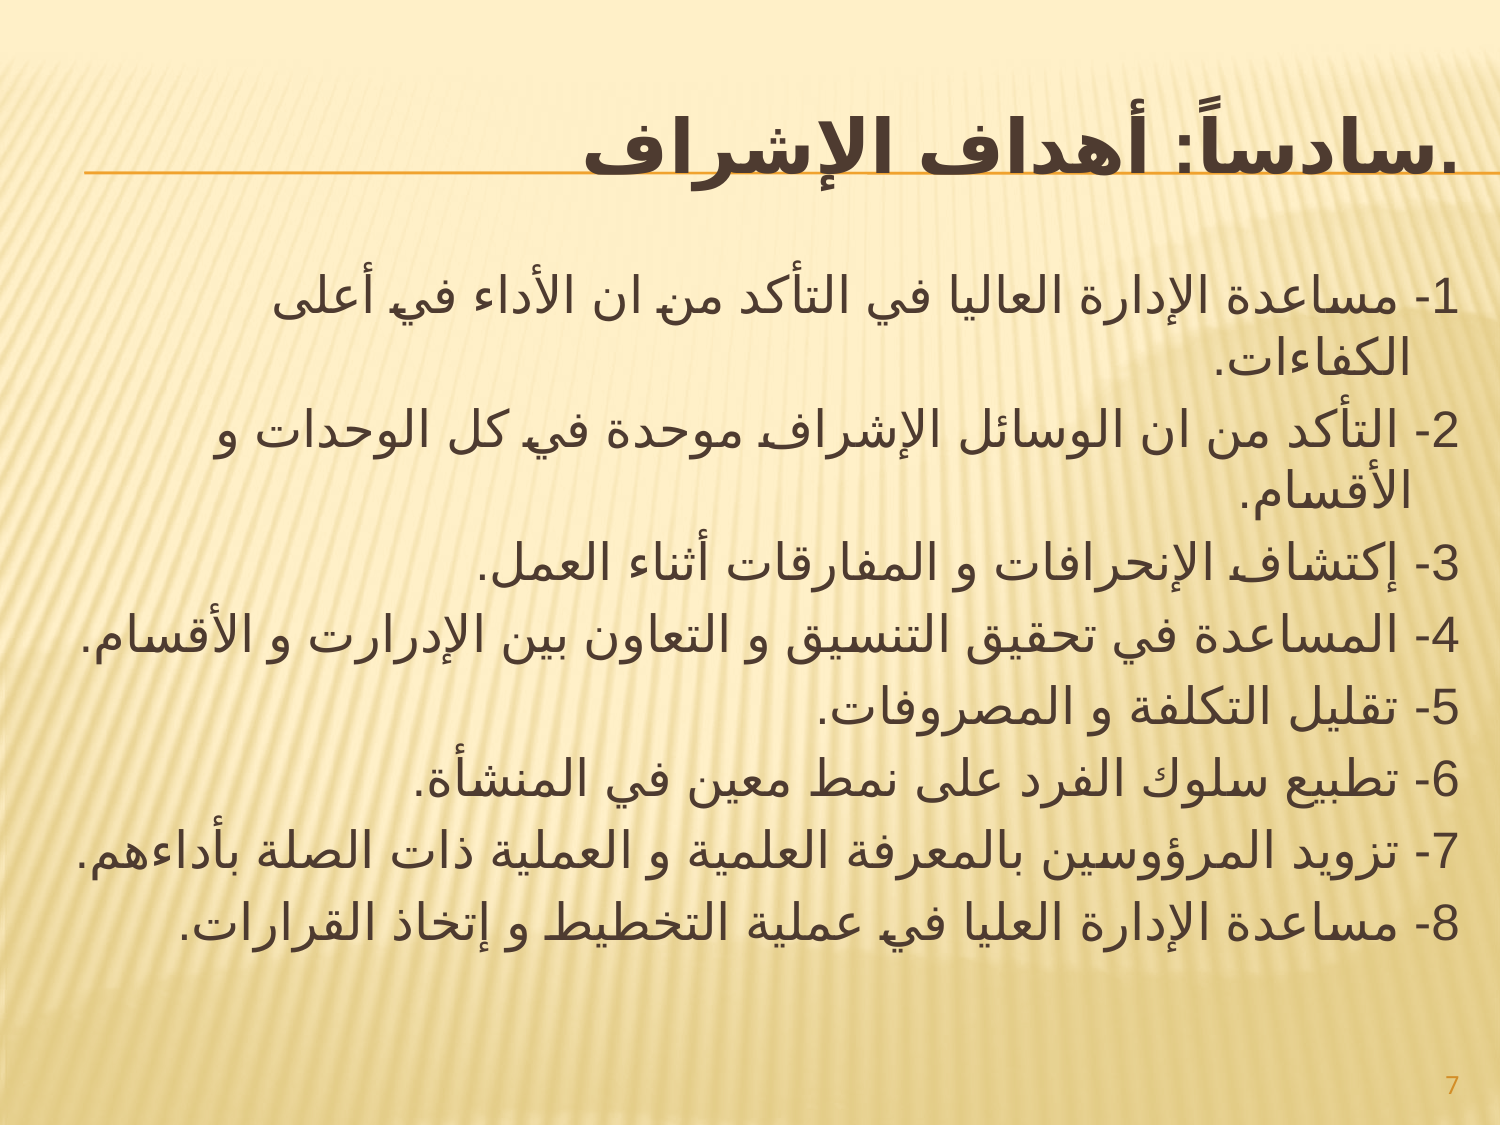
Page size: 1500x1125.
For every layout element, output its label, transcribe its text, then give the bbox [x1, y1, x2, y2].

title سادساً: أهداف الإشراف. [50, 75, 1475, 213]
slide_number 7 [1350, 1061, 1475, 1103]
list 1- مساعدة الإدارة العاليا في التأكد من ان الأداء في أعلى الكفاءات. 2- التأكد من ان الوسائل الإشراف موحدة في كل الوحدات و الأقسام. 3- إكتشاف الإنحرافات و المفارقات أثناء العمل. 4- المساعدة في تحقيق التنسيق و التعاون بين الإدرارت و الأقسام. 5- تقليل التكلفة و المصروفات. 6- تطبيع سلوك الفرد على نمط معين في المنشأة. 7- تزويد المرؤوسين بالمعرفة العلمية و العملية ذات الصلة بأداءهم. 8- مساعدة الإدارة العليا في عملية التخطيط و إتخاذ القرارات. [50, 254, 1475, 1090]
